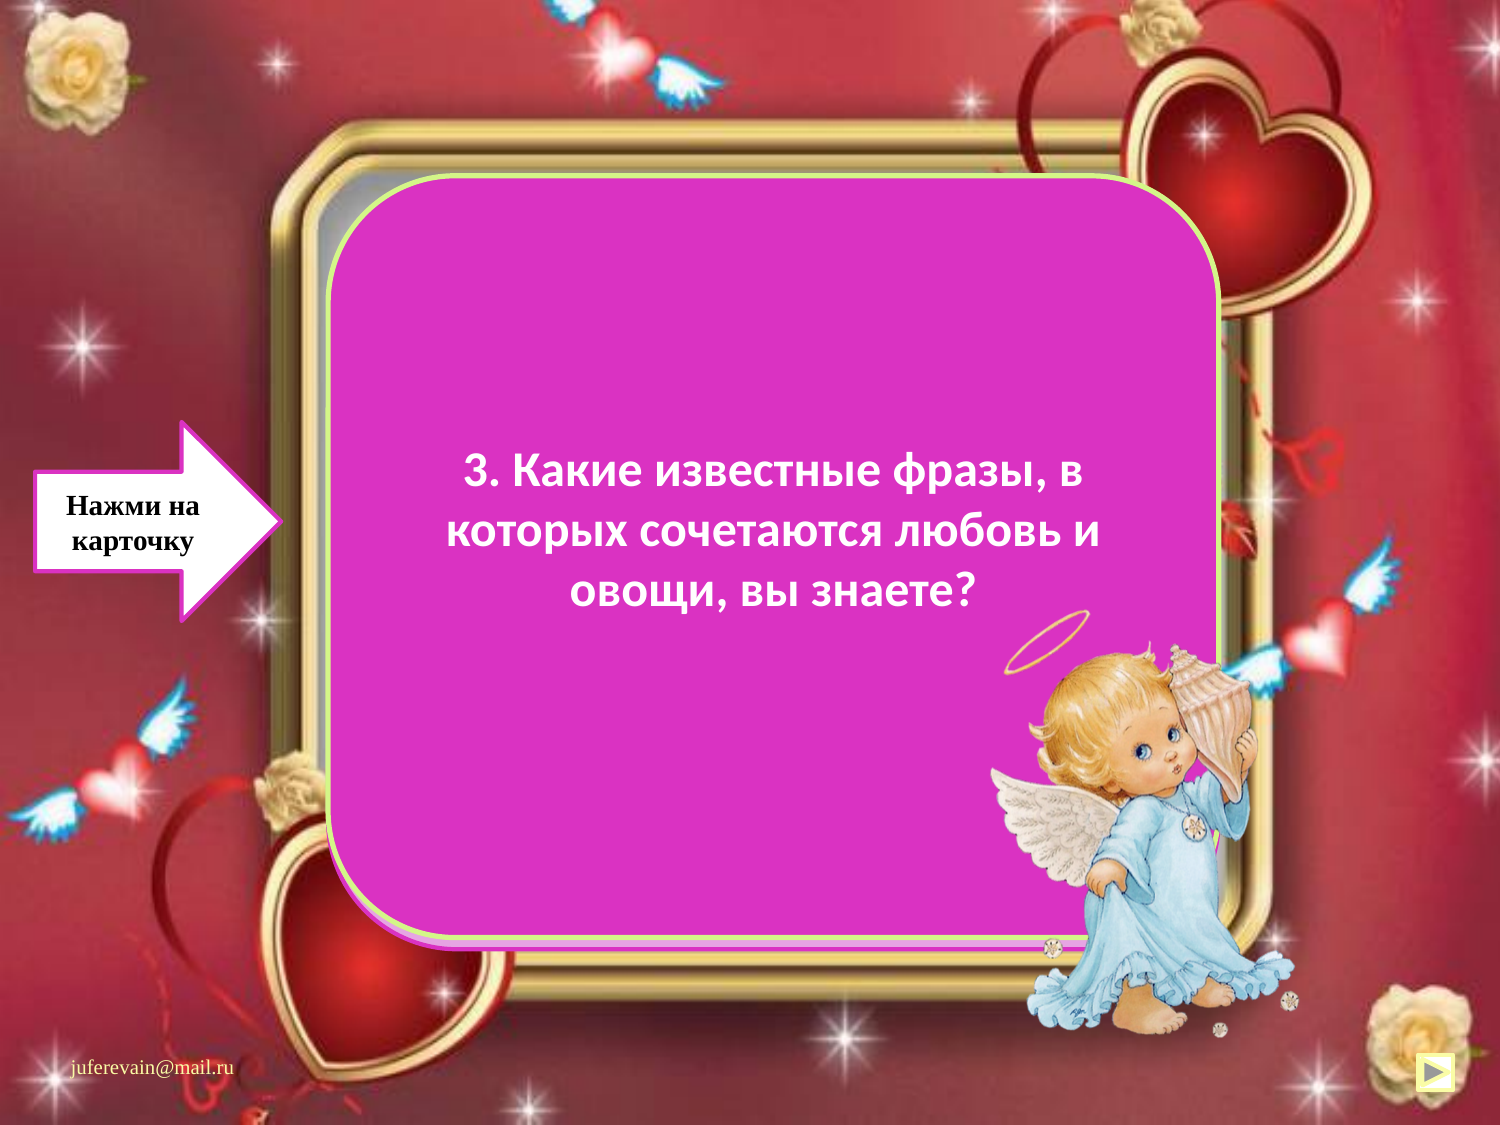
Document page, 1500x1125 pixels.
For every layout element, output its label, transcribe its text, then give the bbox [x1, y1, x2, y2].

text_box [303, 174, 1233, 951]
text_box [1416, 1053, 1455, 1092]
picture [0, 0, 1500, 1125]
text_box Нажми на карточку [33, 419, 284, 624]
